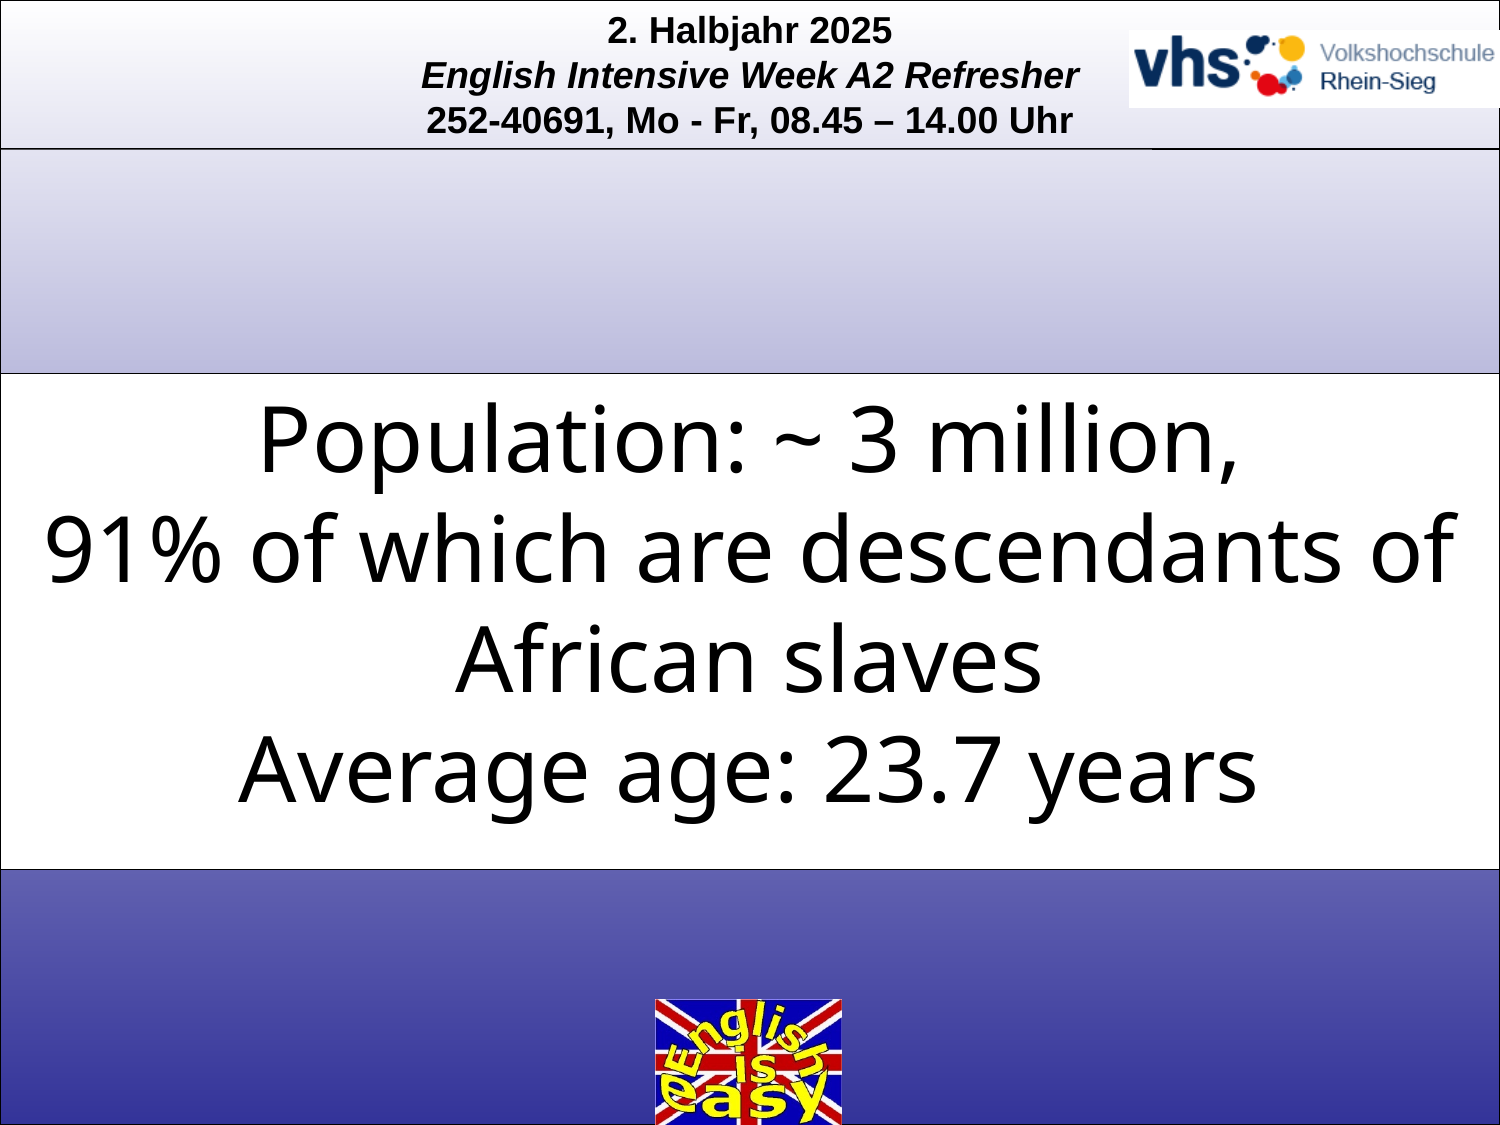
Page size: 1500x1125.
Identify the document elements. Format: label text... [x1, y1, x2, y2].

picture [655, 999, 842, 1125]
title Population: ~ 3 million, 91% of which are descendants of African slaves Average age: 23.7 years [0, 373, 1500, 870]
picture [1129, 30, 1500, 108]
